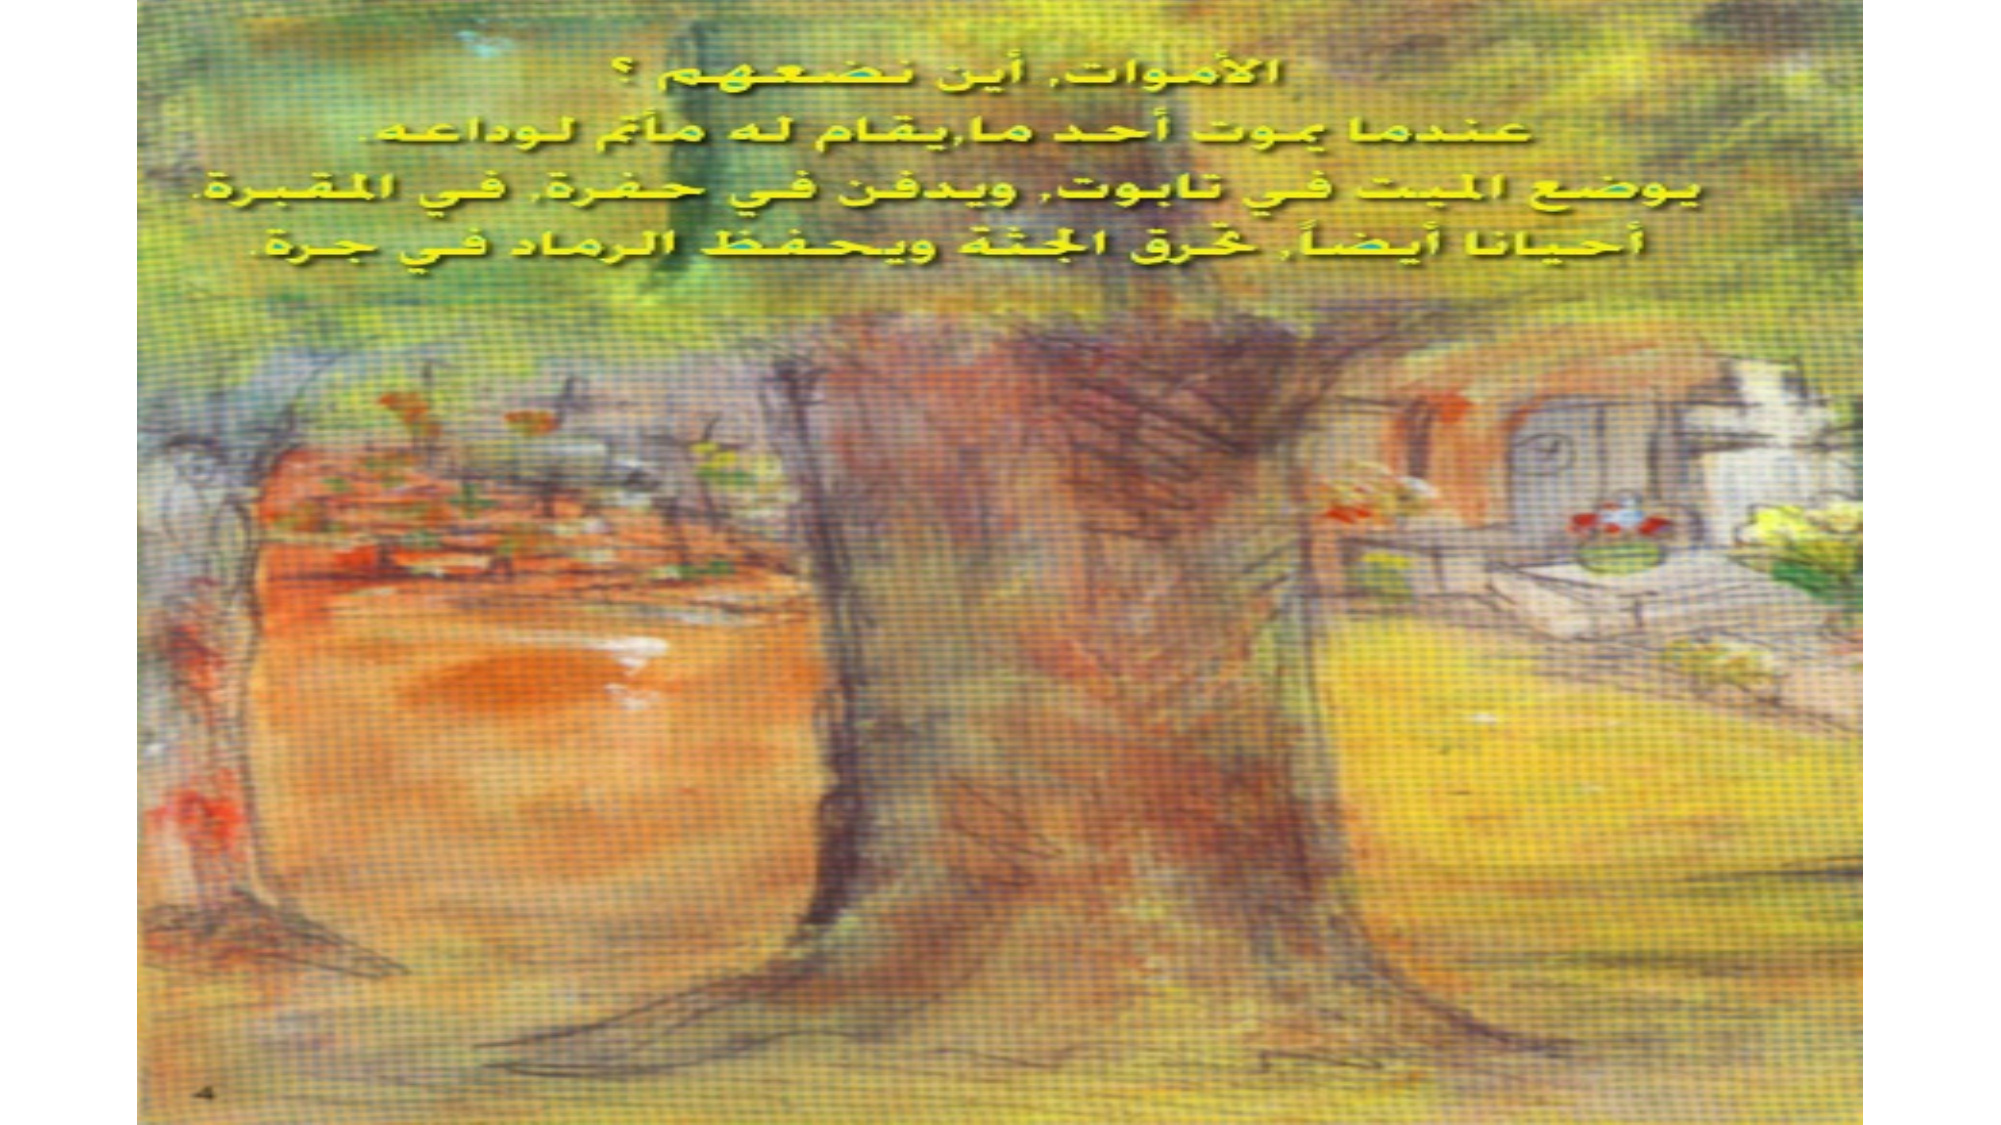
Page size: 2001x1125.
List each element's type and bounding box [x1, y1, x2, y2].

list [137, 0, 1863, 1125]
